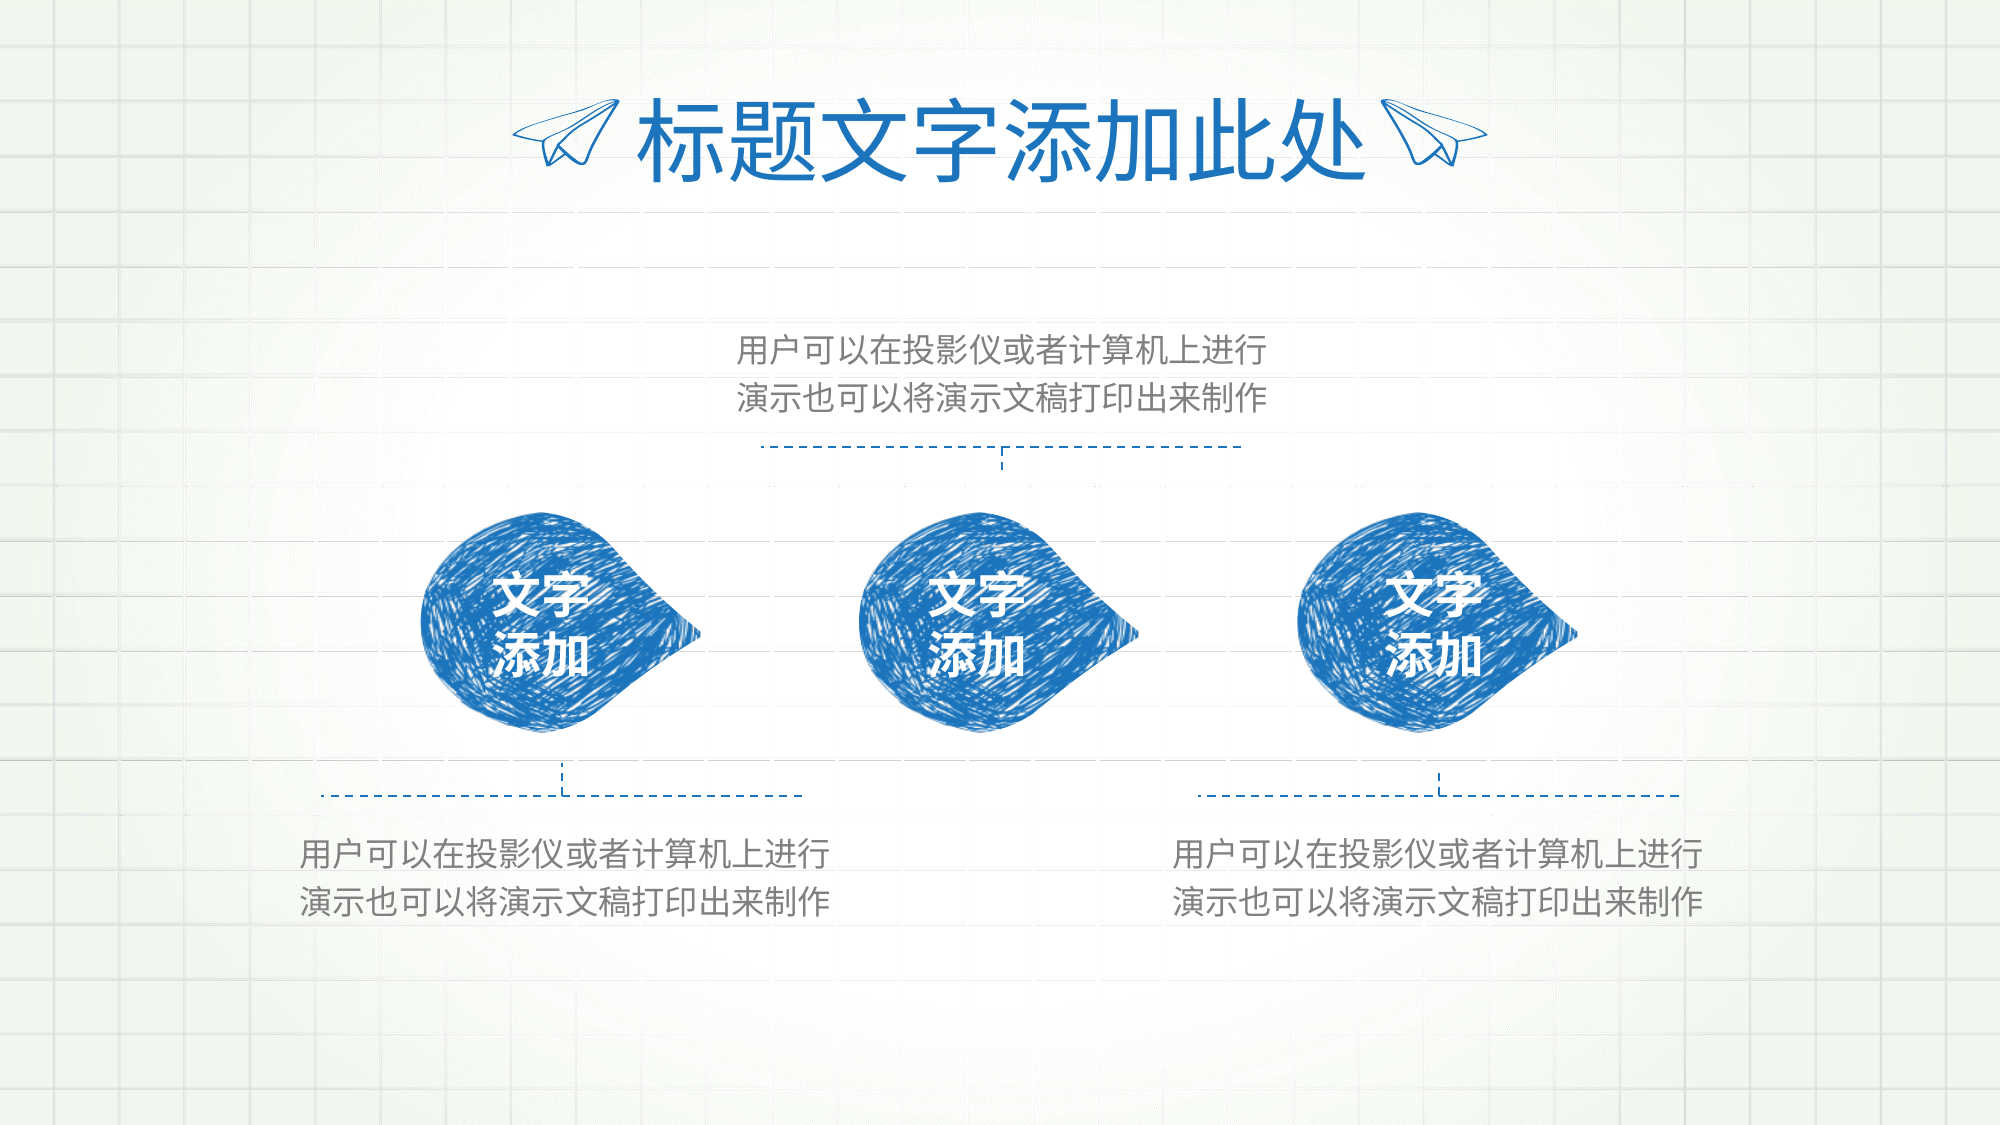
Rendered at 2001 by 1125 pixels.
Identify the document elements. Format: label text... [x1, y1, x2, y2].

text_box 文字 添加 [1351, 555, 1518, 691]
text_box 文字 添加 [458, 555, 625, 691]
text_box 文字 添加 [894, 555, 1061, 691]
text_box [1150, 817, 1726, 1090]
text_box [1296, 510, 1501, 735]
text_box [714, 154, 1290, 426]
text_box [277, 817, 853, 1090]
text_box [857, 510, 1145, 735]
text_box [625, 559, 707, 691]
text_box [419, 510, 624, 735]
picture [0, 0, 2000, 1125]
text_box [1518, 576, 1584, 678]
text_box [511, 54, 1489, 196]
